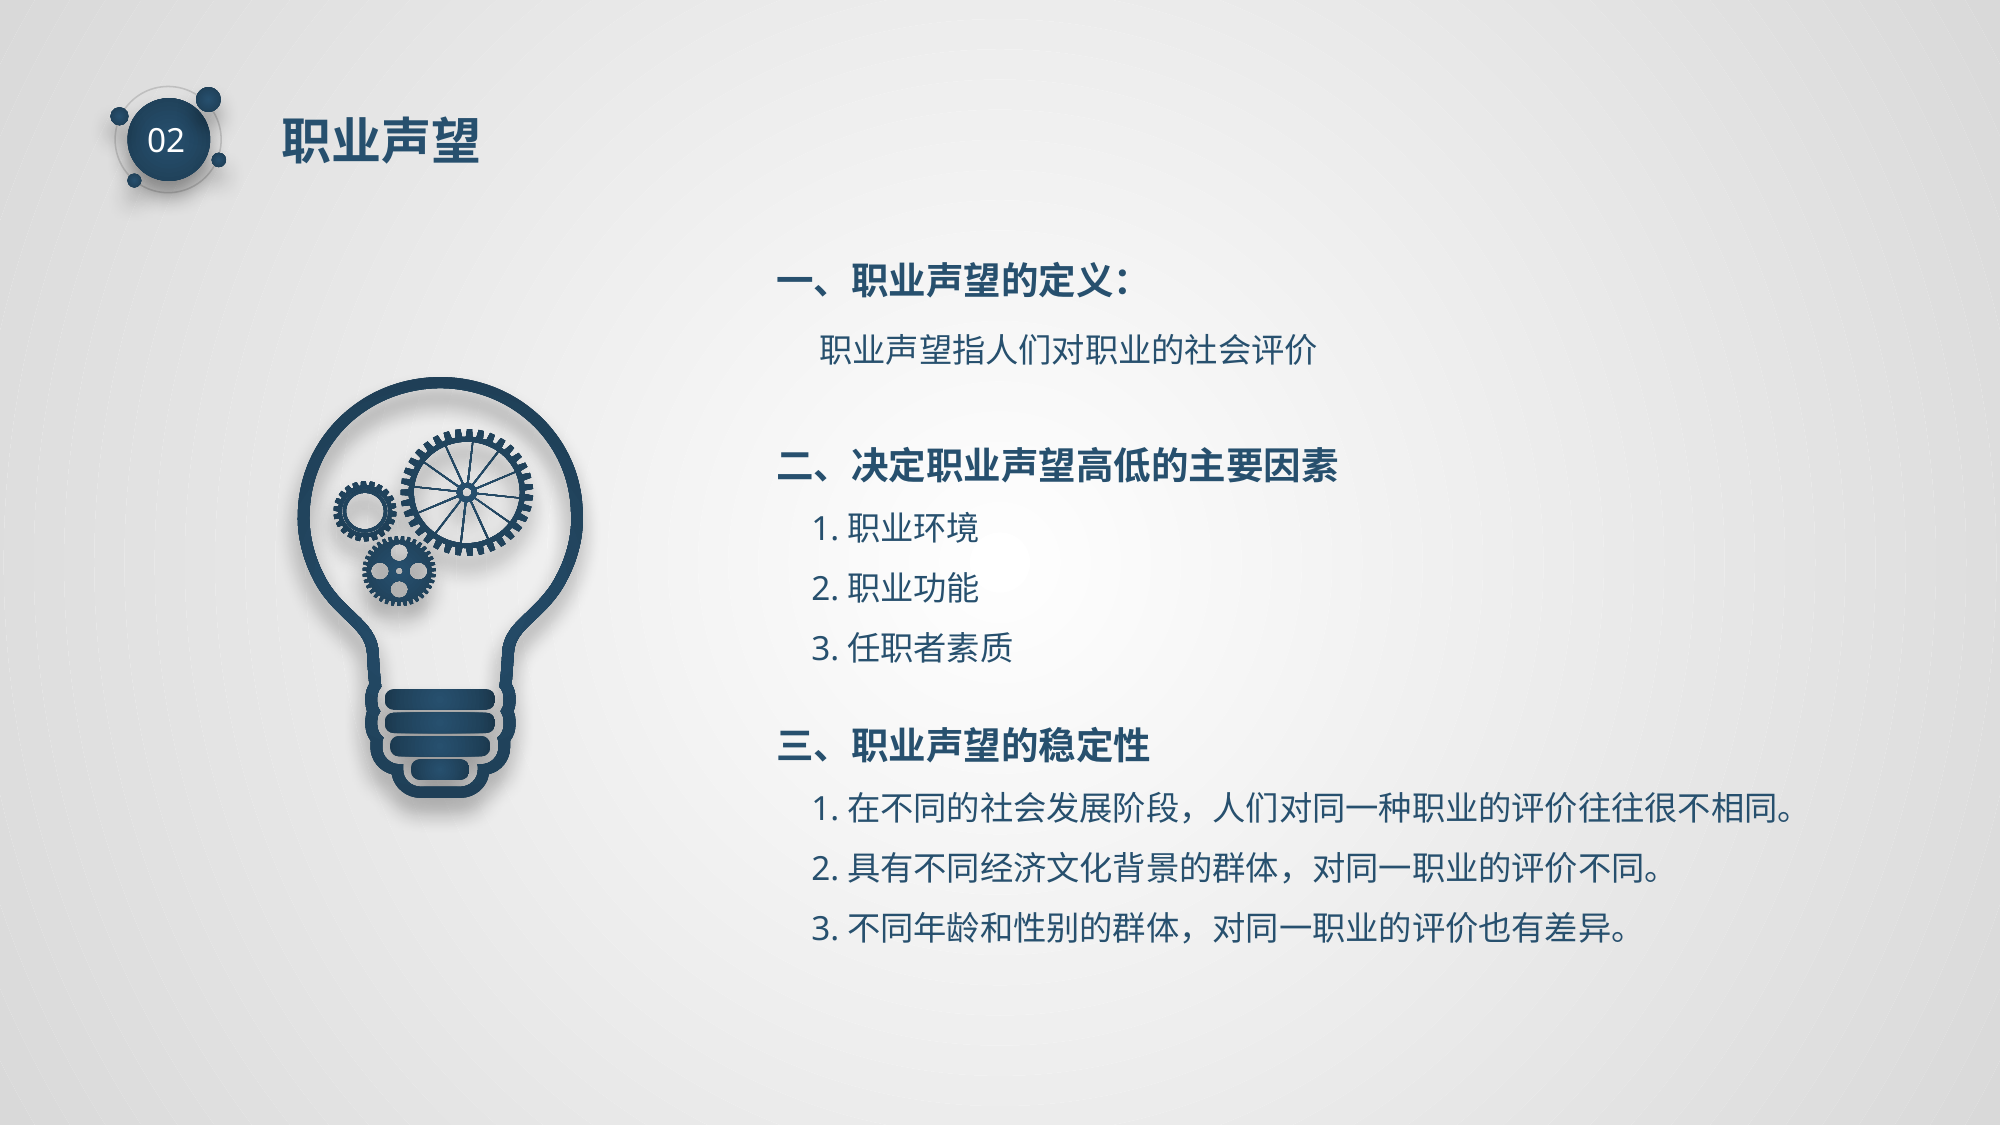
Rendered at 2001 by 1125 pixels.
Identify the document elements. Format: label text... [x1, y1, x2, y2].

text_box 一、职业声望的定义： 职业声望指人们对职业的社会评价 [761, 227, 1720, 377]
text_box 三、职业声望的稳定性 1.在不同的社会发展阶段，人们对同一种职业的评价往往很不相同。 2.具有不同经济文化背景的群体，对同一职业的评价不同。 3.不同年龄和性别的群体，对同一职业的评价也有差异。 [761, 692, 1915, 955]
text_box 职业声望 [266, 101, 497, 177]
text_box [297, 376, 584, 798]
text_box 二、决定职业声望高低的主要因素 1.职业环境 2.职业功能 3.任职者素质 [761, 412, 1720, 674]
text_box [110, 86, 226, 193]
